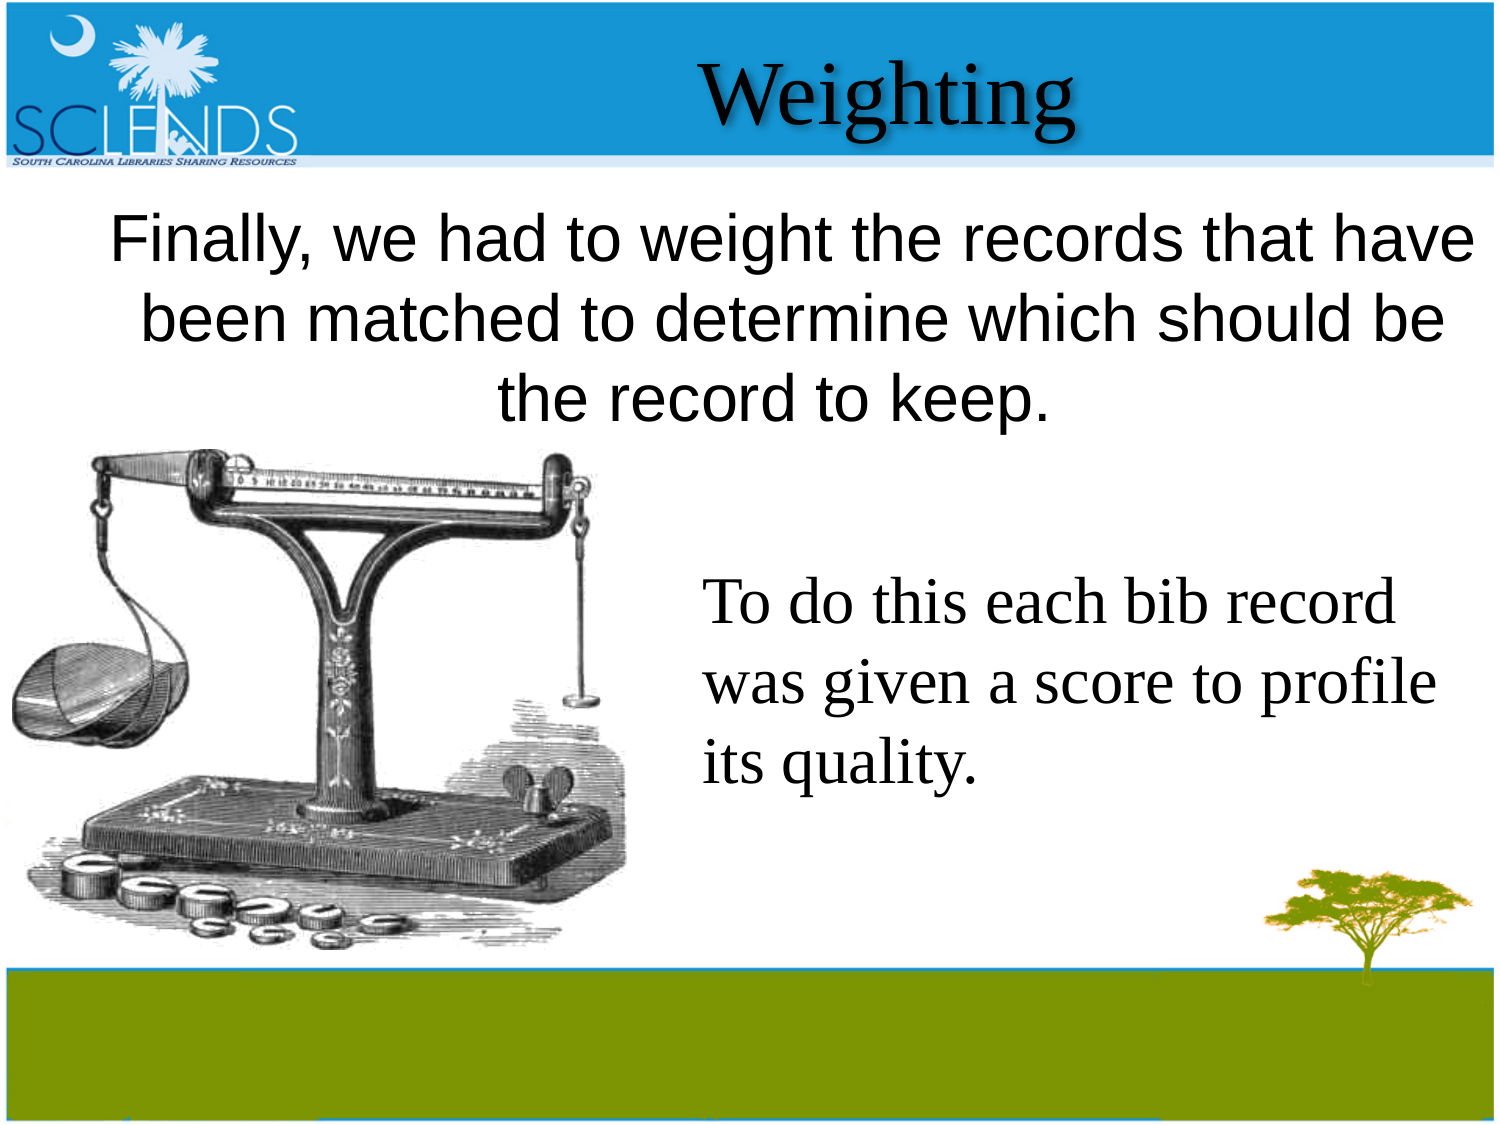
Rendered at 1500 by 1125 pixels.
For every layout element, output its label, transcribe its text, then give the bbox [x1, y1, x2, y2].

picture [0, 0, 1500, 1125]
text_box To do this each bib record was given a score to profile its quality. [687, 549, 1463, 850]
subtitle Finally, we had to weight the records that have been matched to determine which should be the record to keep. [87, 187, 1500, 475]
title Weighting [300, 24, 1475, 150]
